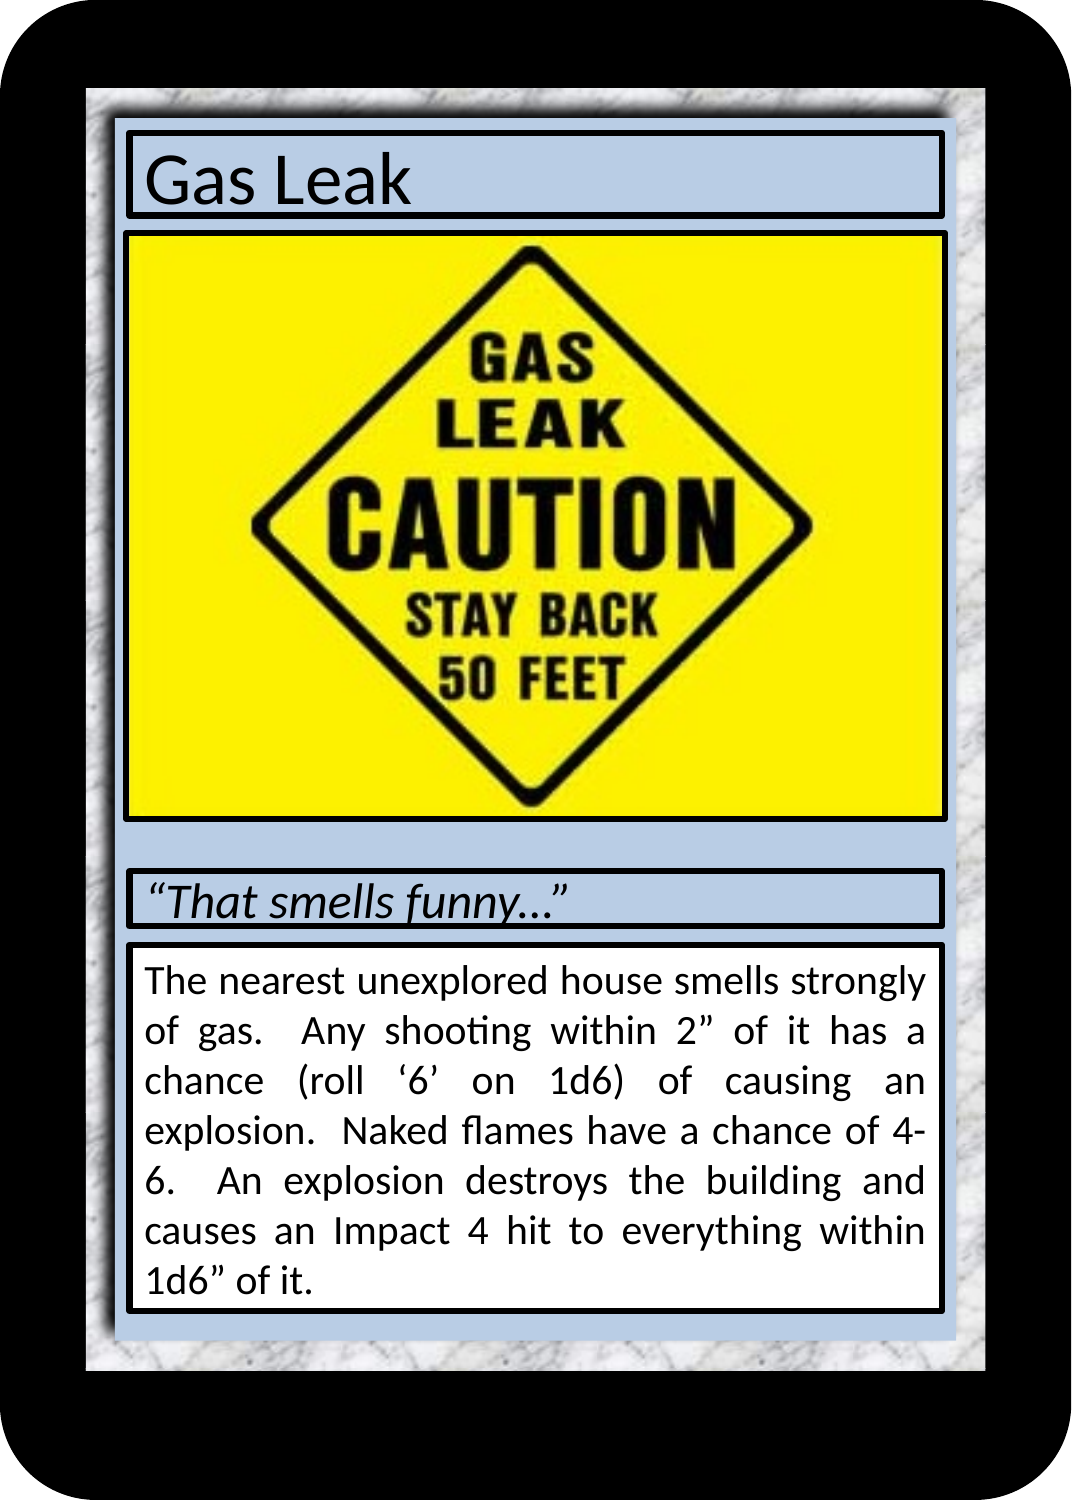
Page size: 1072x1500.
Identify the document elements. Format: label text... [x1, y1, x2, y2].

list “That smells funny...” [126, 868, 945, 929]
list The nearest unexplored house smells strongly of gas. Any shooting within 2” of it has a chance (roll ‘6’ on 1d6) of causing an explosion. Naked flames have a chance of 4-6. An explosion destroys the building and causes an Impact 4 hit to everything within 1d6” of it. [126, 942, 945, 1314]
picture [85, 88, 986, 1371]
title Gas Leak [126, 130, 945, 219]
